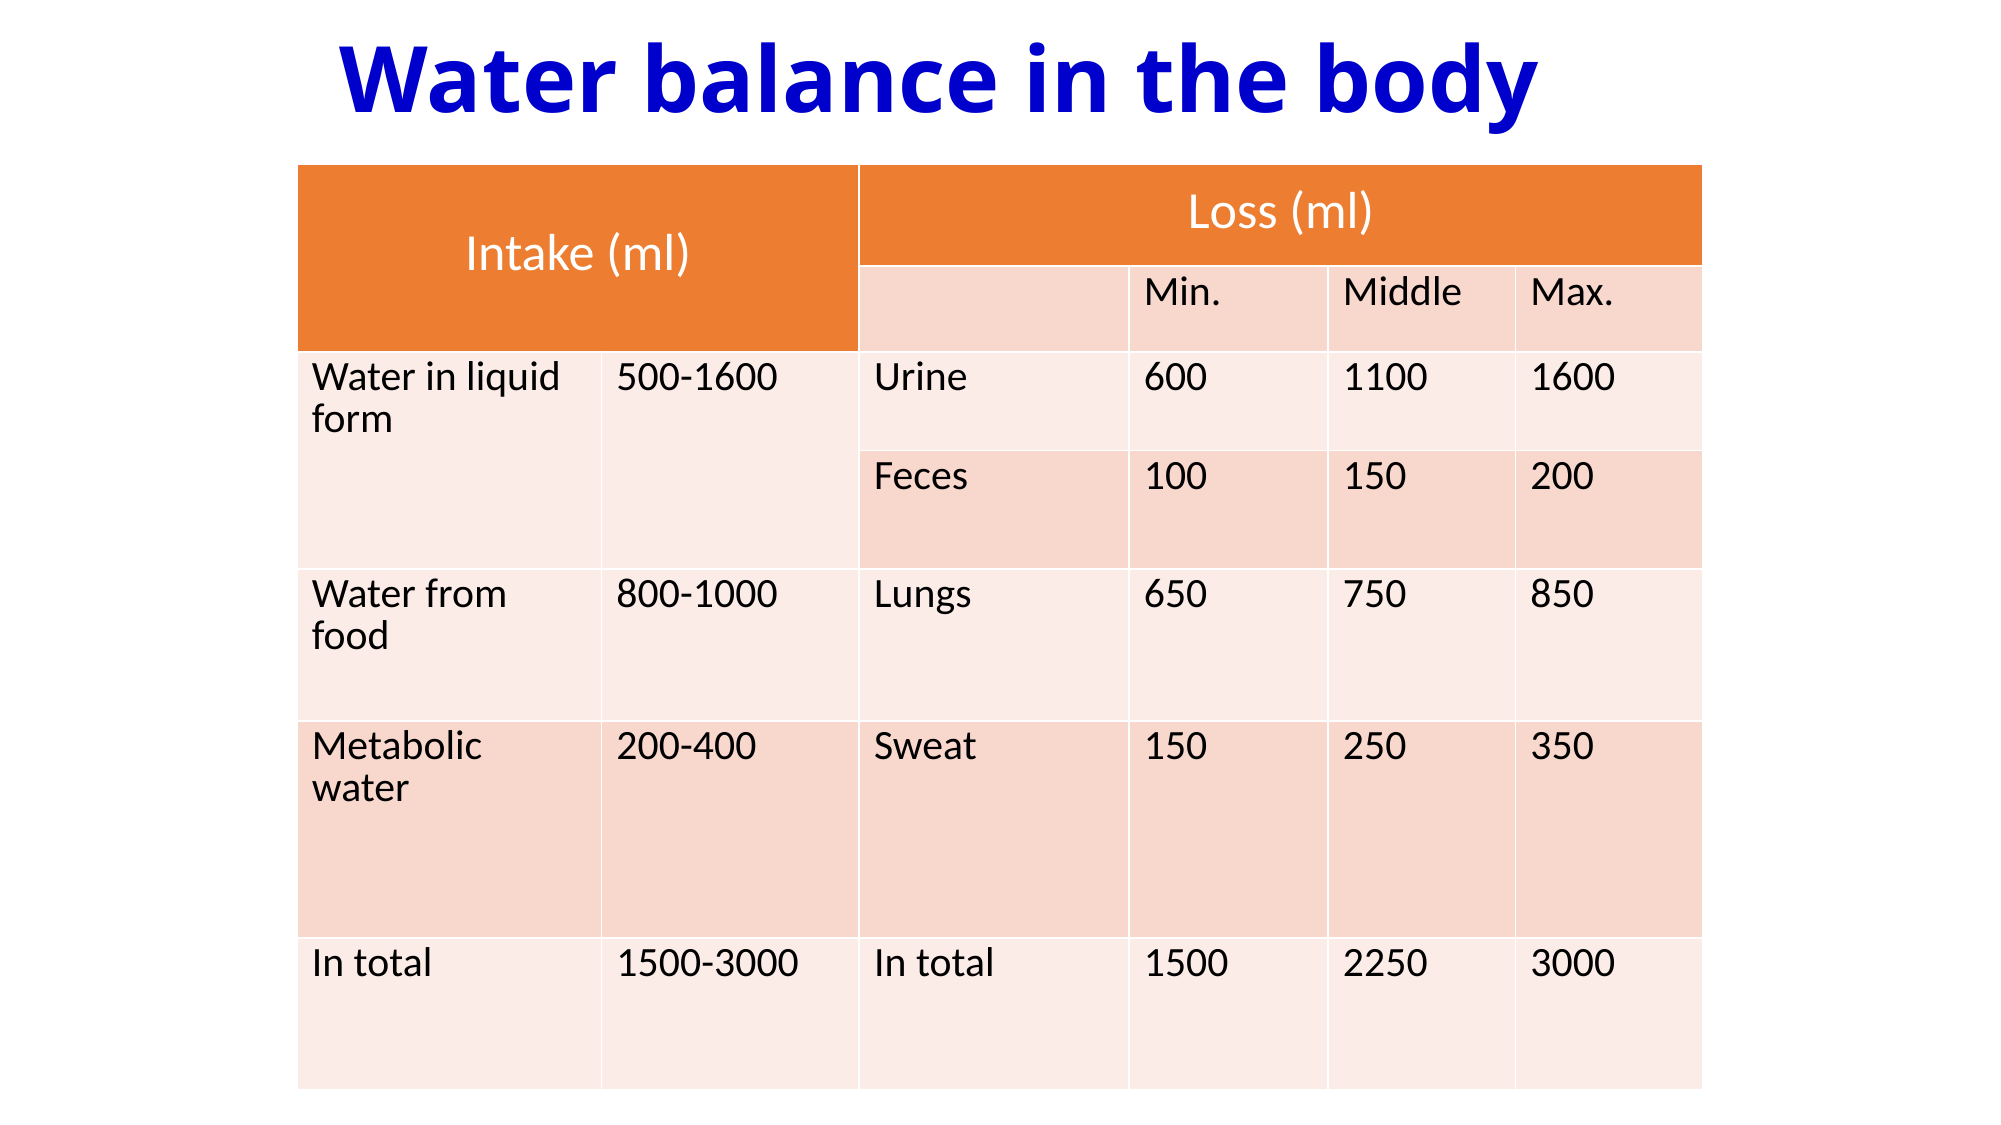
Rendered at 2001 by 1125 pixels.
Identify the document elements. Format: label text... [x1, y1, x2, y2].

table_cell 150 [1130, 722, 1327, 937]
table_cell 650 [1130, 570, 1327, 720]
table_cell Sweat [860, 722, 1128, 937]
table_cell 850 [1516, 570, 1702, 720]
table_cell Feces [860, 451, 1128, 568]
table_header Loss (ml) [860, 165, 1702, 265]
table_cell 750 [1329, 570, 1515, 720]
table_header Intake (ml) [298, 165, 858, 351]
table_cell Middle [1329, 267, 1515, 351]
table_cell 150 [1329, 451, 1515, 568]
title Water balance in the body [324, 23, 1675, 143]
table_cell [860, 267, 1128, 351]
table_cell 200-400 [602, 722, 858, 937]
table_cell Min. [1130, 267, 1327, 351]
table_cell Urine [860, 353, 1128, 450]
table_cell 1500-3000 [602, 939, 858, 1089]
table_cell Water from food [298, 570, 601, 720]
table_cell Water in liquid form [298, 353, 601, 568]
table_cell Metabolic water [298, 722, 601, 937]
table_cell 100 [1130, 451, 1327, 568]
table_cell In total [860, 939, 1128, 1089]
table_cell 1500 [1130, 939, 1327, 1089]
table_cell 1100 [1329, 353, 1515, 450]
table_cell 350 [1516, 722, 1702, 937]
table_cell 800-1000 [602, 570, 858, 720]
table_cell 3000 [1516, 939, 1702, 1089]
table_cell 200 [1516, 451, 1702, 568]
table_cell 1600 [1516, 353, 1702, 450]
table_cell Lungs [860, 570, 1128, 720]
table_cell 250 [1329, 722, 1515, 937]
table_cell In total [298, 939, 601, 1089]
table_cell 600 [1130, 353, 1327, 450]
table_cell Max. [1516, 267, 1702, 351]
table_cell 2250 [1329, 939, 1515, 1089]
table_cell 500-1600 [602, 353, 858, 568]
